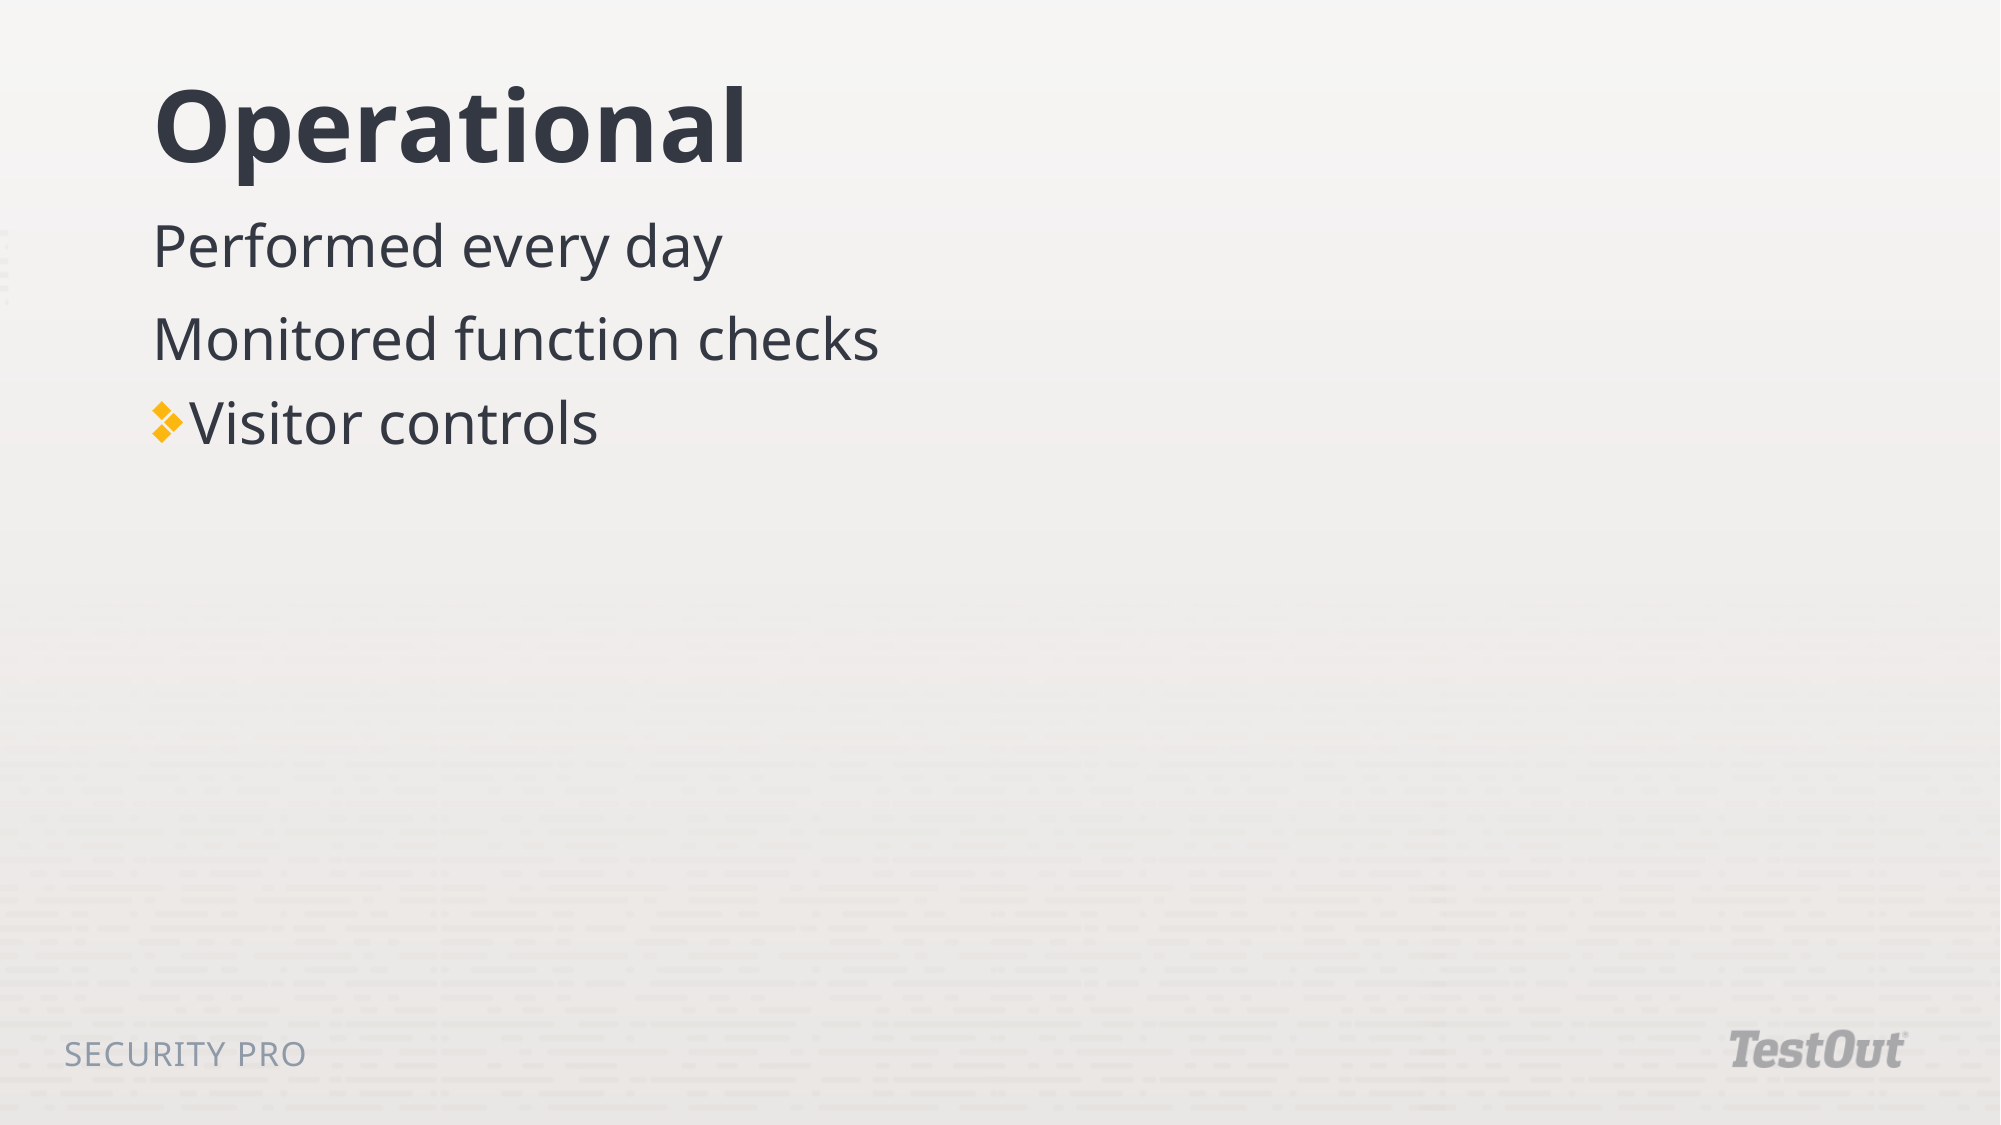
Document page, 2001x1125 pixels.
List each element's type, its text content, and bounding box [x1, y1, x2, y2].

title Operational [137, 49, 1863, 210]
list Security Pro [64, 1032, 666, 1079]
picture [0, 0, 2001, 1125]
list Performed every day Monitored function checks Visitor controls [137, 210, 1863, 1000]
